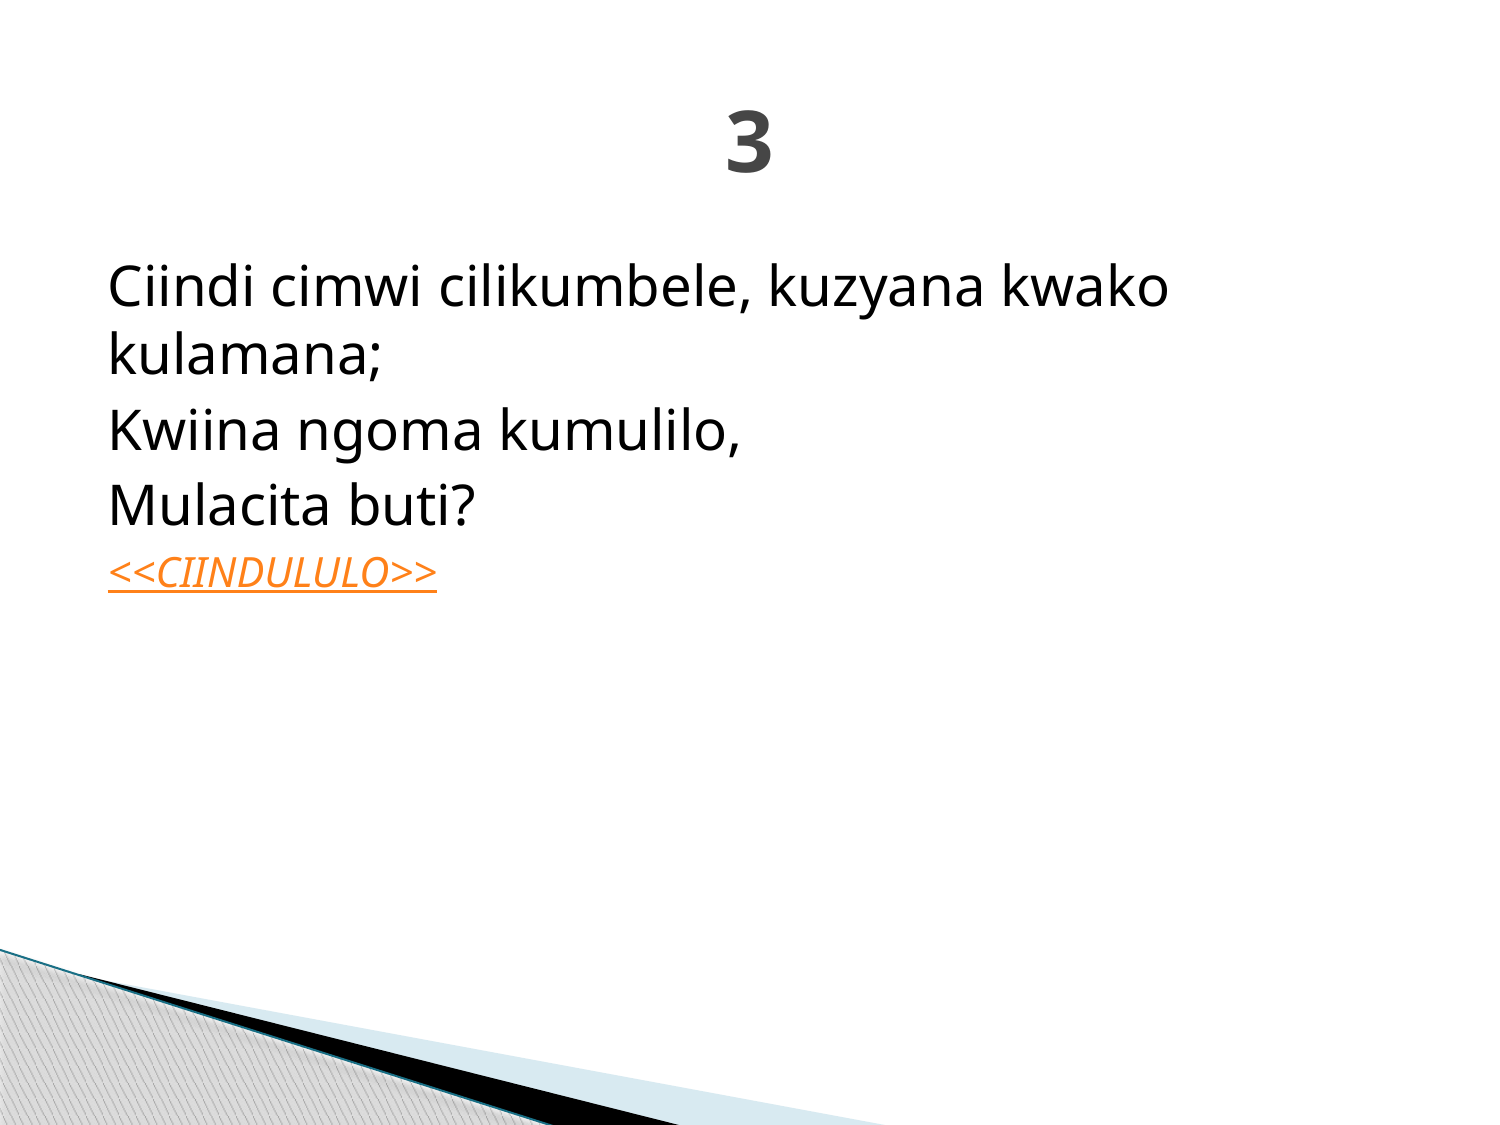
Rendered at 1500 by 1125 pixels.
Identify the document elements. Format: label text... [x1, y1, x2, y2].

list Ciindi cimwi cilikumbele, kuzyana kwako kulamana; Kwiina ngoma kumulilo, Mulacita buti? <<CIINDULULO>> [75, 243, 1425, 986]
title 3 [75, 45, 1425, 233]
